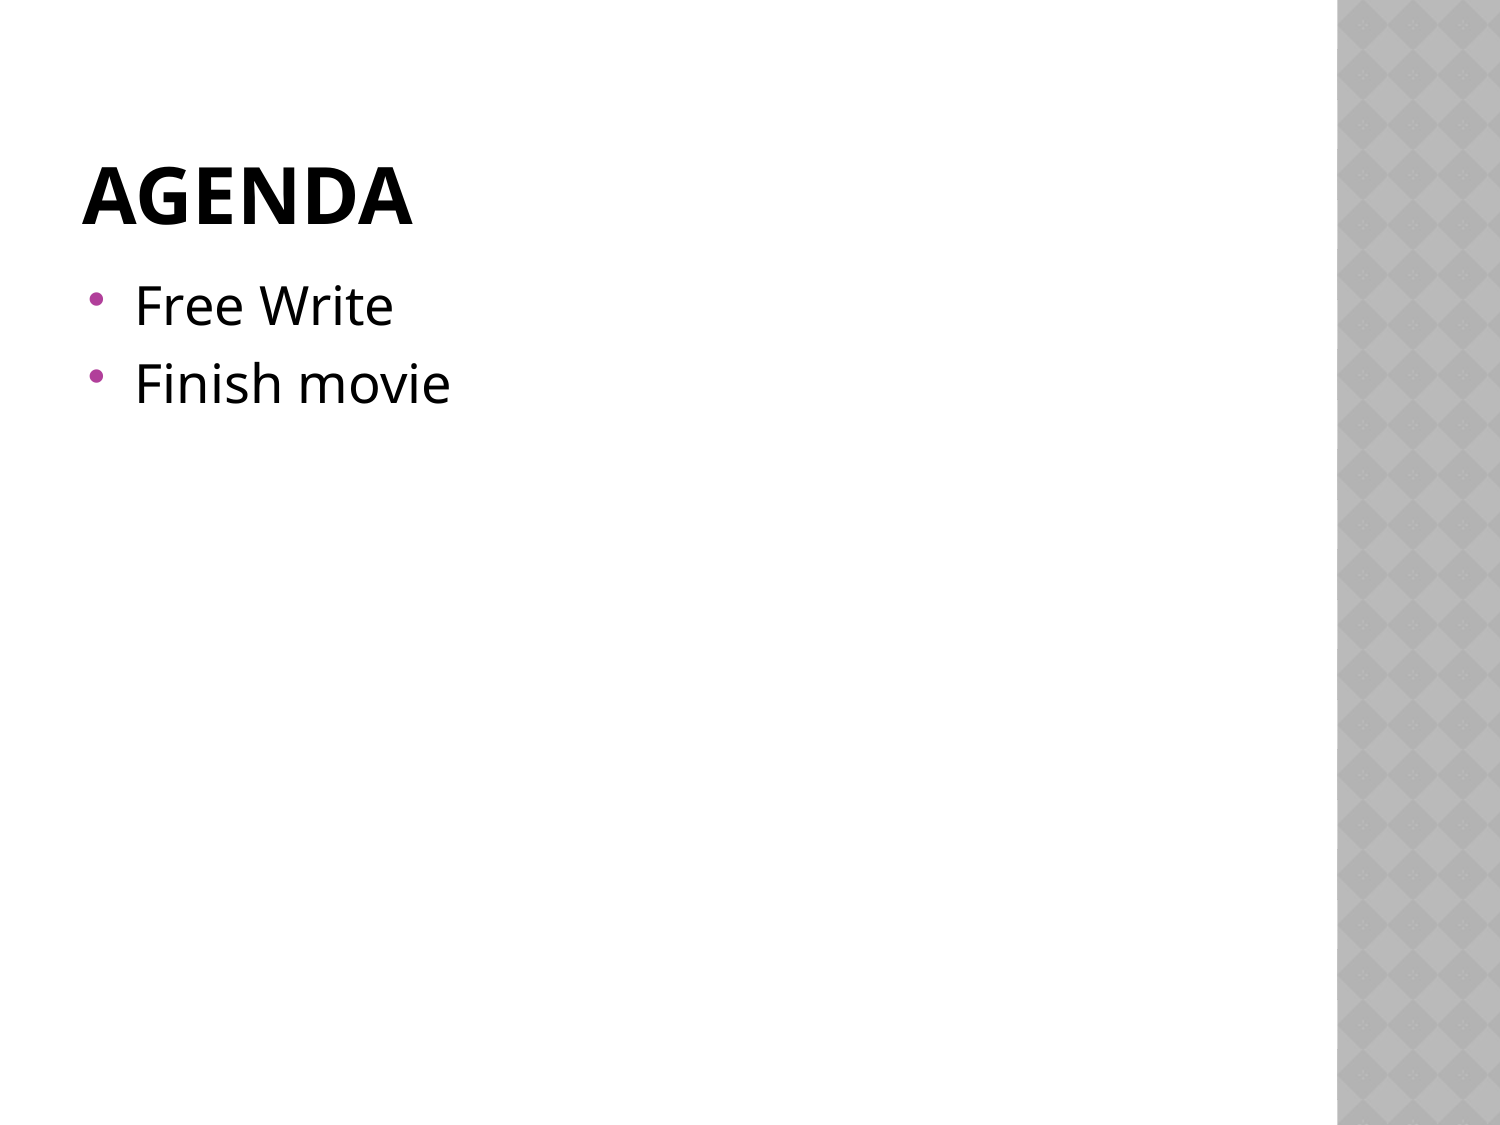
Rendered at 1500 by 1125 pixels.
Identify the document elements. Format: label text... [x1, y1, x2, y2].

list Free Write Finish movie [75, 264, 1263, 1059]
title Agenda [75, 52, 1263, 240]
